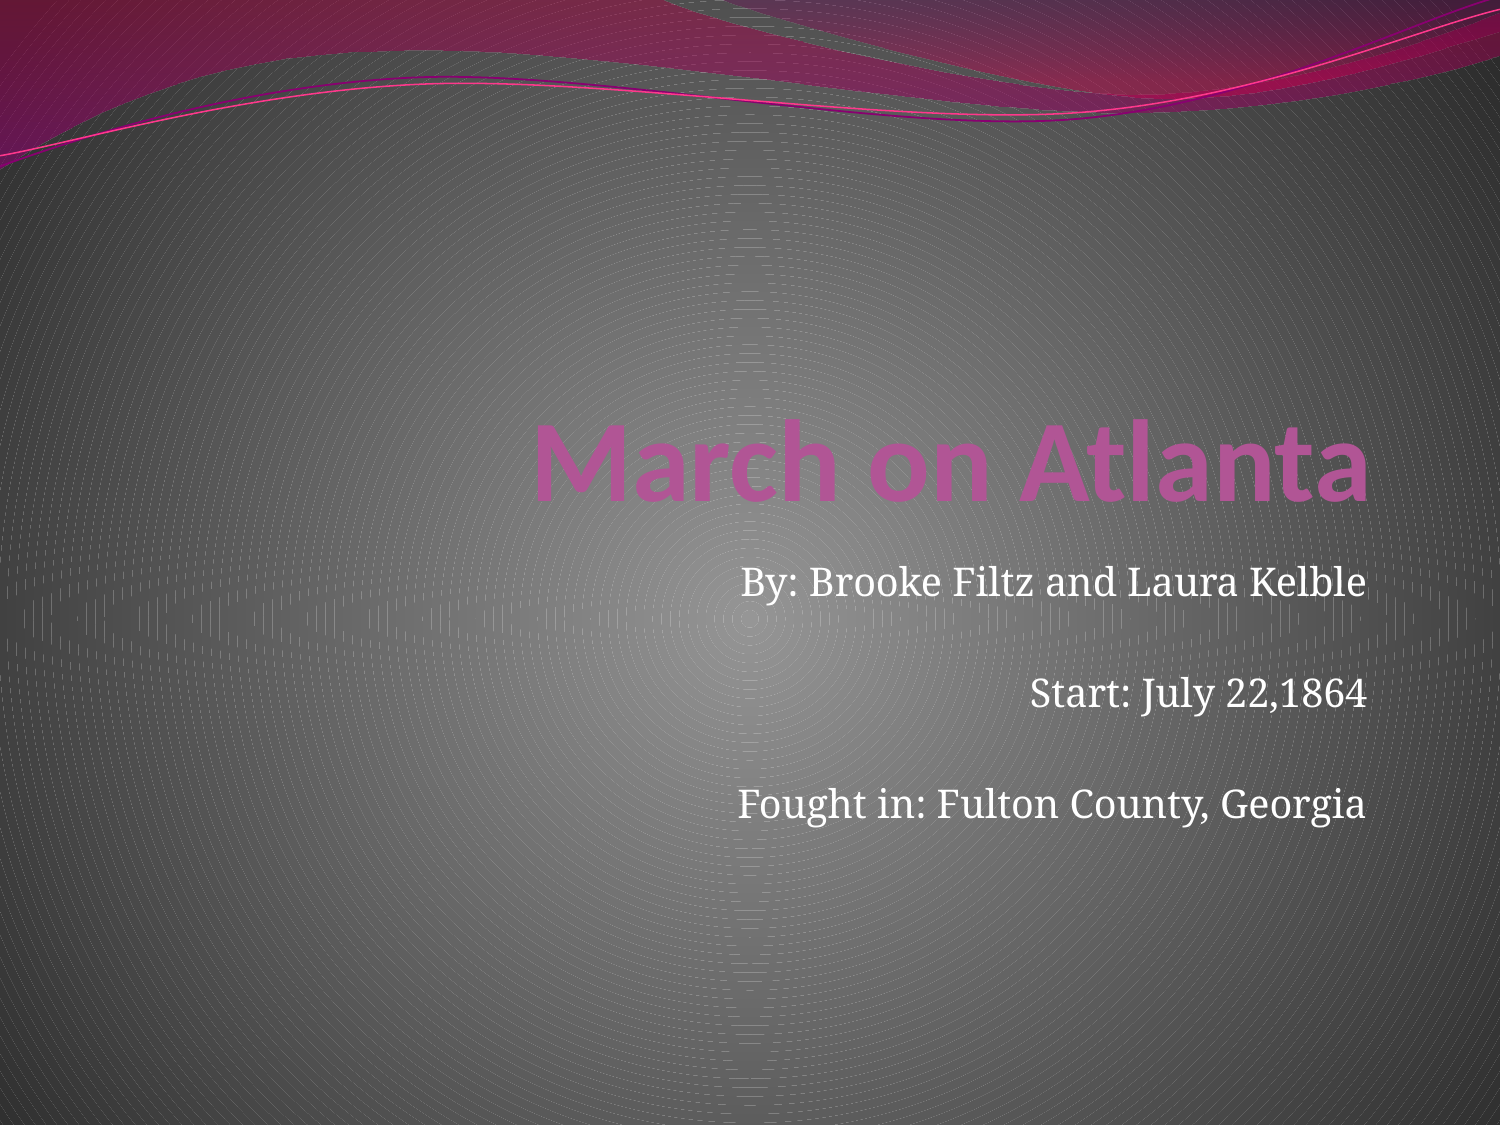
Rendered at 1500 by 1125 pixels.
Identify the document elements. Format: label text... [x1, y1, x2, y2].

subtitle By: Brooke Filtz and Laura Kelble Start: July 22,1864 Fought in: Fulton County, Georgia [87, 549, 1376, 838]
title March on Atlanta [87, 224, 1376, 525]
